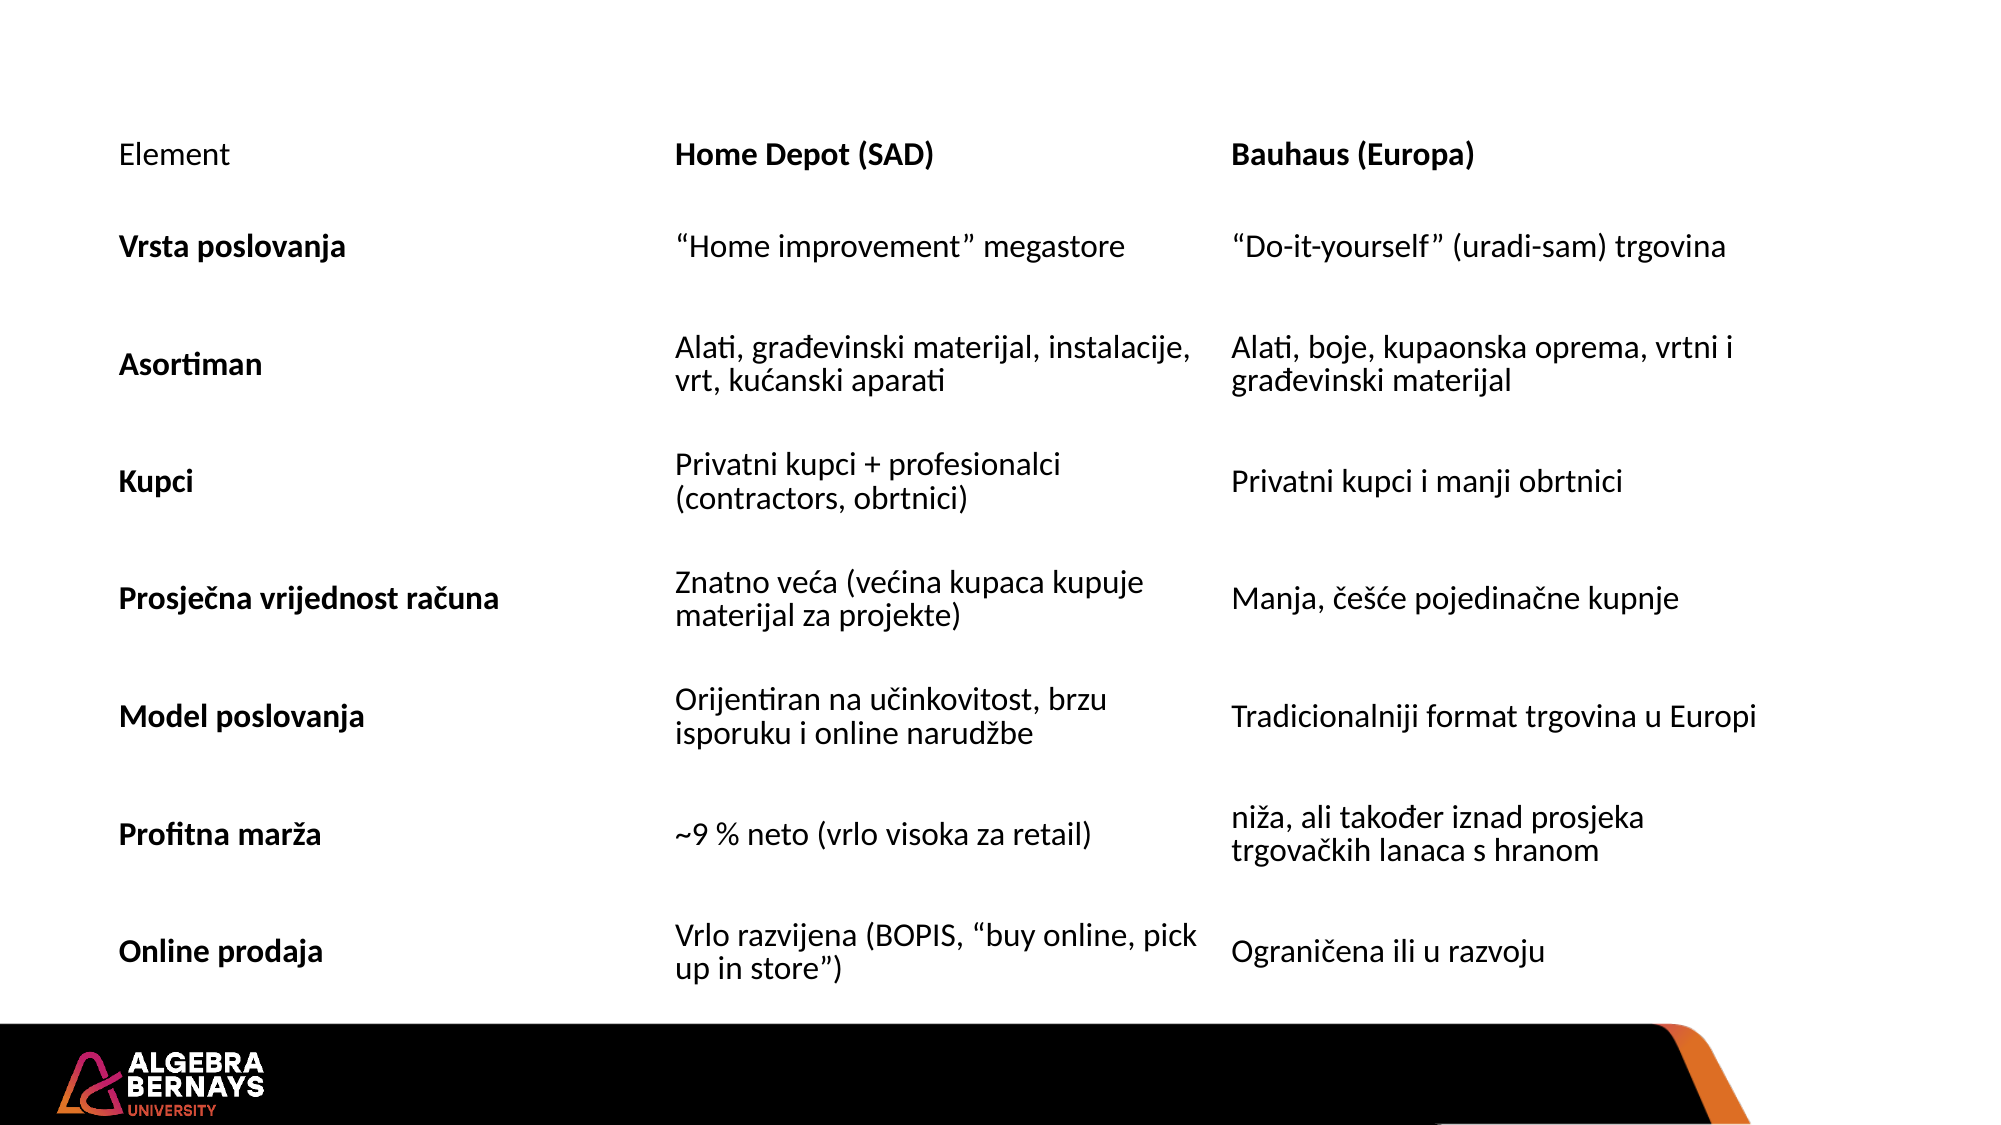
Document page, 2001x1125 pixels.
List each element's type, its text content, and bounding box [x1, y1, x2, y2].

table_cell Privatni kupci i manji obrtnici [1218, 425, 1774, 543]
table_cell Vrlo razvijena (BOPIS, “buy online, pick up in store”) [662, 895, 1218, 1013]
table_cell Prosječna vrijednost računa [105, 543, 662, 660]
table_cell Kupci [105, 425, 662, 543]
table_cell Alati, boje, kupaonska oprema, vrtni i građevinski materijal [1218, 308, 1774, 425]
table_cell Model poslovanja [105, 660, 662, 778]
picture [0, 1023, 1958, 1125]
table_cell Ograničena ili u razvoju [1218, 895, 1774, 1013]
table_cell Vrsta poslovanja [105, 190, 662, 308]
table_cell “Do-it-yourself” (uradi-sam) trgovina [1218, 190, 1774, 308]
table_cell Privatni kupci + profesionalci (contractors, obrtnici) [662, 425, 1218, 543]
table_cell Profitna marža [105, 778, 662, 895]
table_cell Znatno veća (većina kupaca kupuje materijal za projekte) [662, 543, 1218, 660]
table_cell Tradicionalniji format trgovina u Europi [1218, 660, 1774, 778]
table_header Element [105, 123, 662, 190]
table_cell ~9 % neto (vrlo visoka za retail) [662, 778, 1218, 895]
table_cell “Home improvement” megastore [662, 190, 1218, 308]
table_cell Orijentiran na učinkovitost, brzu isporuku i online narudžbe [662, 660, 1218, 778]
table_cell Manja, češće pojedinačne kupnje [1218, 543, 1774, 660]
table_cell Online prodaja [105, 895, 662, 1013]
table_cell niža, ali također iznad prosjeka trgovačkih lanaca s hranom [1218, 778, 1774, 895]
table_cell Asortiman [105, 308, 662, 425]
table_cell Alati, građevinski materijal, instalacije, vrt, kućanski aparati [662, 308, 1218, 425]
table_header Bauhaus (Europa) [1218, 123, 1774, 190]
table_header Home Depot (SAD) [662, 123, 1218, 190]
